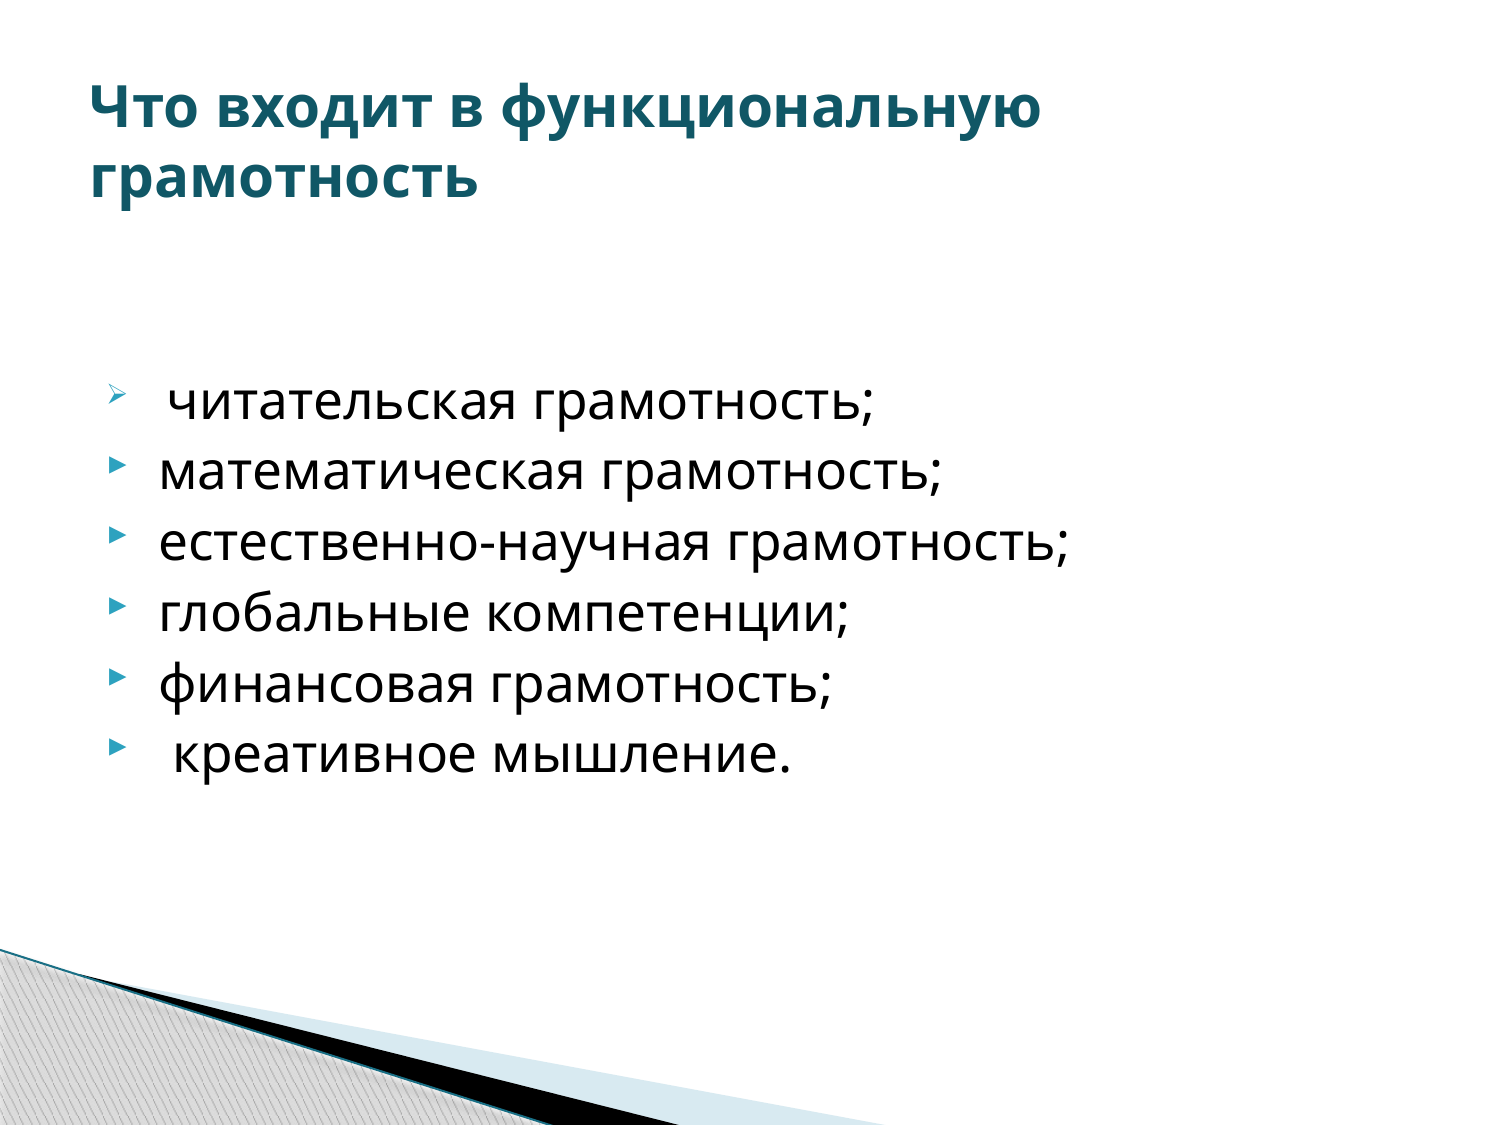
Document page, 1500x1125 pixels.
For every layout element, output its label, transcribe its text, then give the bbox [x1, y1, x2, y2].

list читательская грамотность; математическая грамотность; естественно-научная грамотность; глобальные компетенции; финансовая грамотность; креативное мышление. [75, 243, 1383, 797]
title Что входит в функциональную грамотность [75, 45, 1425, 233]
